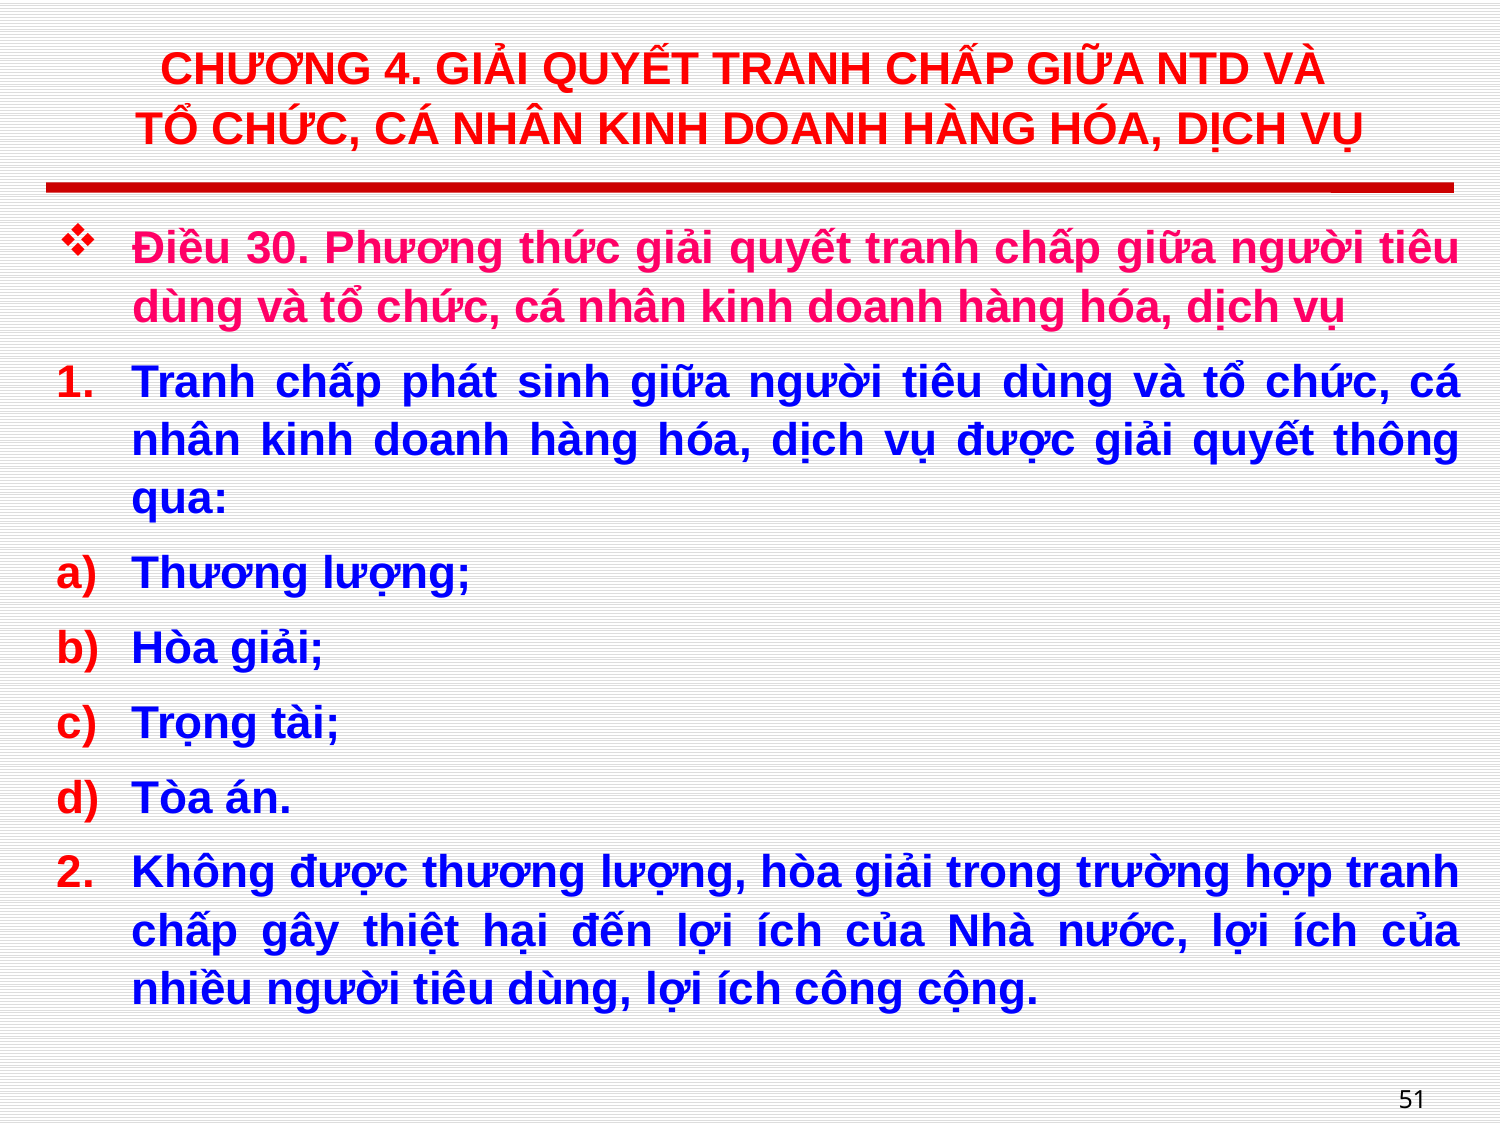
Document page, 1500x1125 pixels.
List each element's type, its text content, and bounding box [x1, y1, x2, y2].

title CHƯƠNG 4. GIẢI QUYẾT TRANH CHẤP GIỮA NTD VÀ TỔ CHỨC, CÁ NHÂN KINH DOANH HÀNG HÓA, DỊCH VỤ [38, 24, 1463, 163]
text_box Điều 30. Phương thức giải quyết tranh chấp giữa người tiêu dùng và tổ chức, cá nhân kinh doanh hàng hóa, dịch vụ Tranh chấp phát sinh giữa người tiêu dùng và tổ chức, cá nhân kinh doanh hàng hóa, dịch vụ được giải quyết thông qua: Thương lượng; Hòa giải; Trọng tài; Tòa án. Không được thương lượng, hòa giải trong trường hợp tranh chấp gây thiệt hại đến lợi ích của Nhà nước, lợi ích của nhiều người tiêu dùng, lợi ích công cộng. [23, 199, 1477, 1088]
